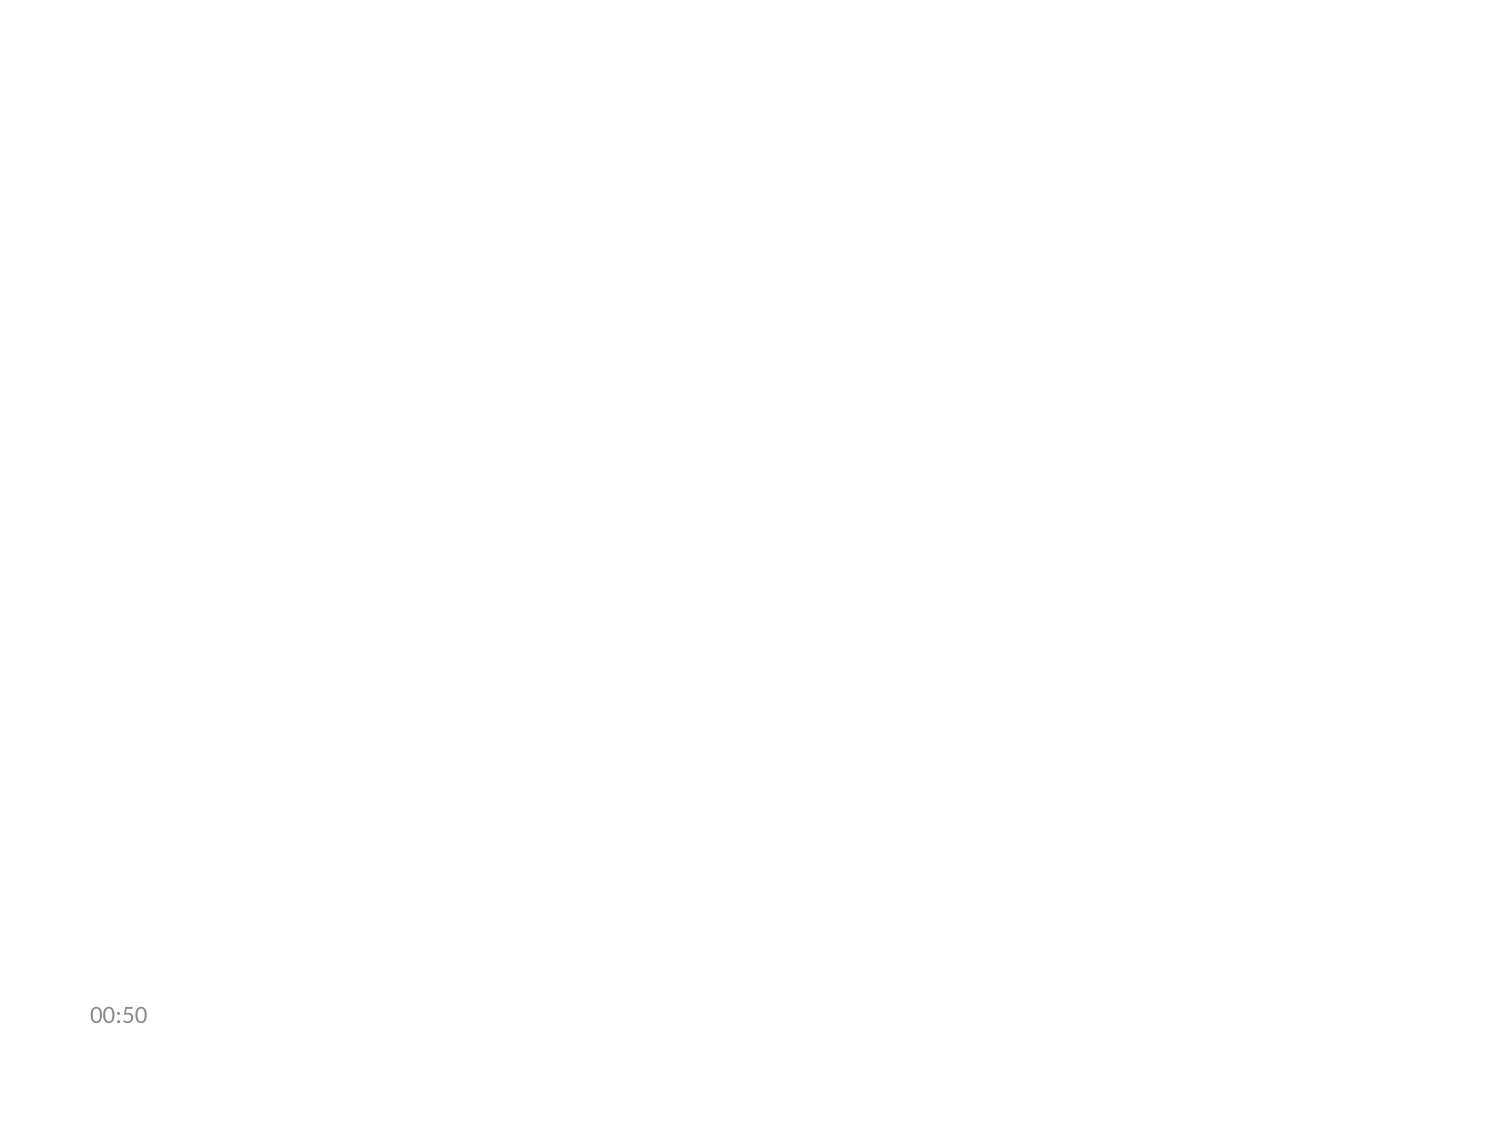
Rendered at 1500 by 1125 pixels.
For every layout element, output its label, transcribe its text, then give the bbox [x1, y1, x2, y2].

text_box 15:35 [75, 983, 425, 1044]
